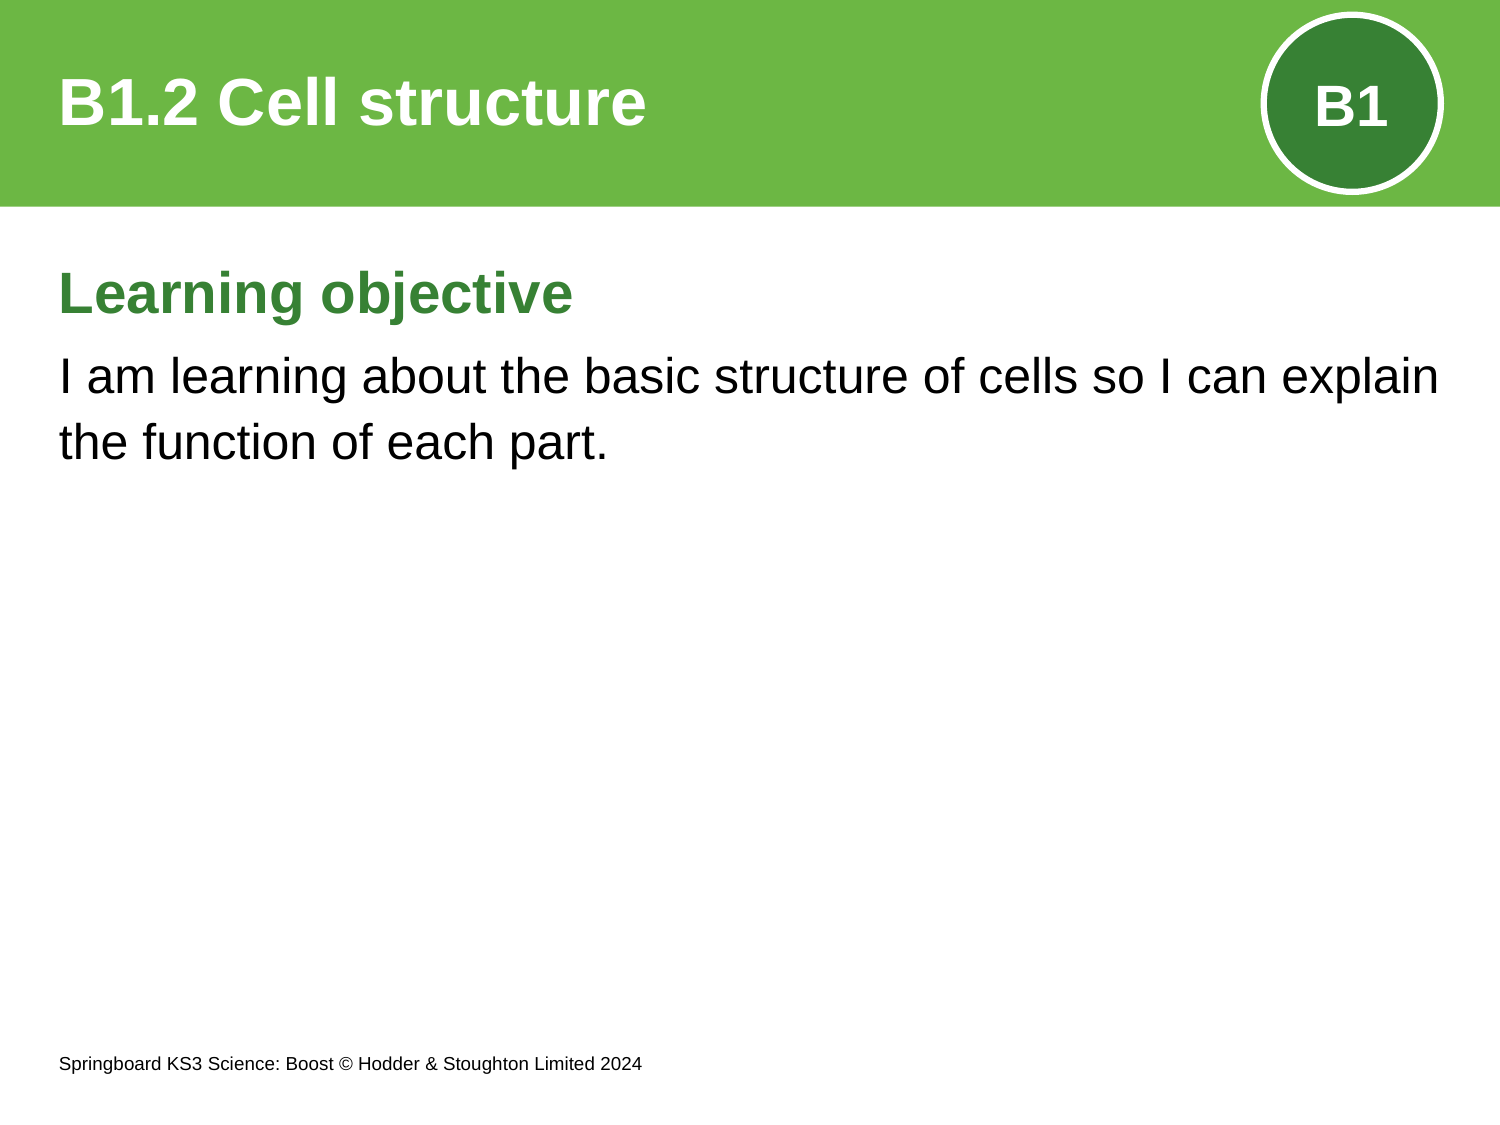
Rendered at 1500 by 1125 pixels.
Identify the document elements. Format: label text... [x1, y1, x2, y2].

text_box B1 [1262, 13, 1442, 193]
list Learning objective I am learning about the basic structure of cells so I can explain the function of each part. [59, 248, 1441, 987]
title B1.2 Cell structure [59, 0, 1240, 207]
footer Springboard KS3 Science: Boost © Hodder & Stoughton Limited 2024 [59, 1033, 680, 1094]
